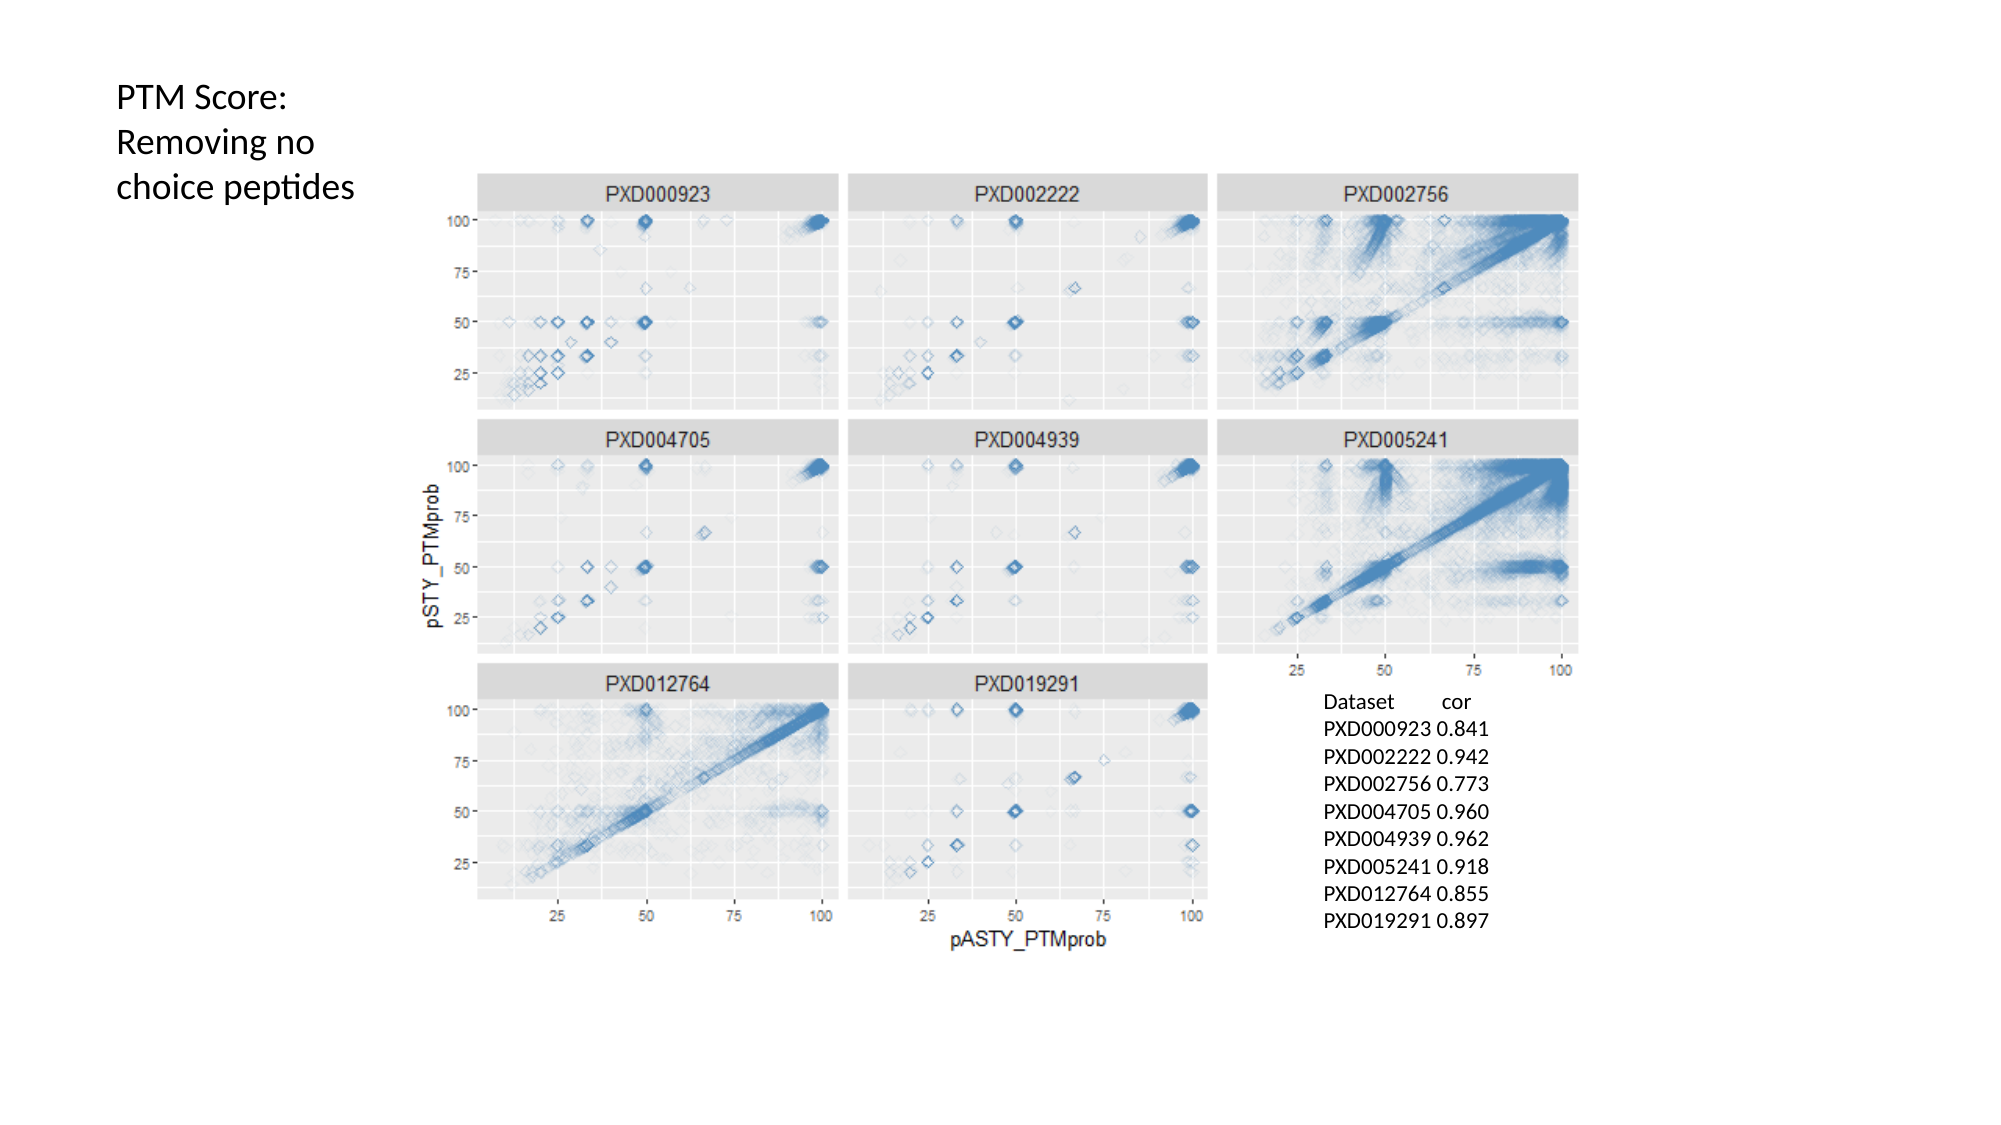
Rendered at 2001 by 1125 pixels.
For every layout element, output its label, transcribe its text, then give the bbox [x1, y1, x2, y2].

text_box PTM Score: Removing no choice peptides [101, 64, 425, 214]
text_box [412, 166, 1588, 959]
